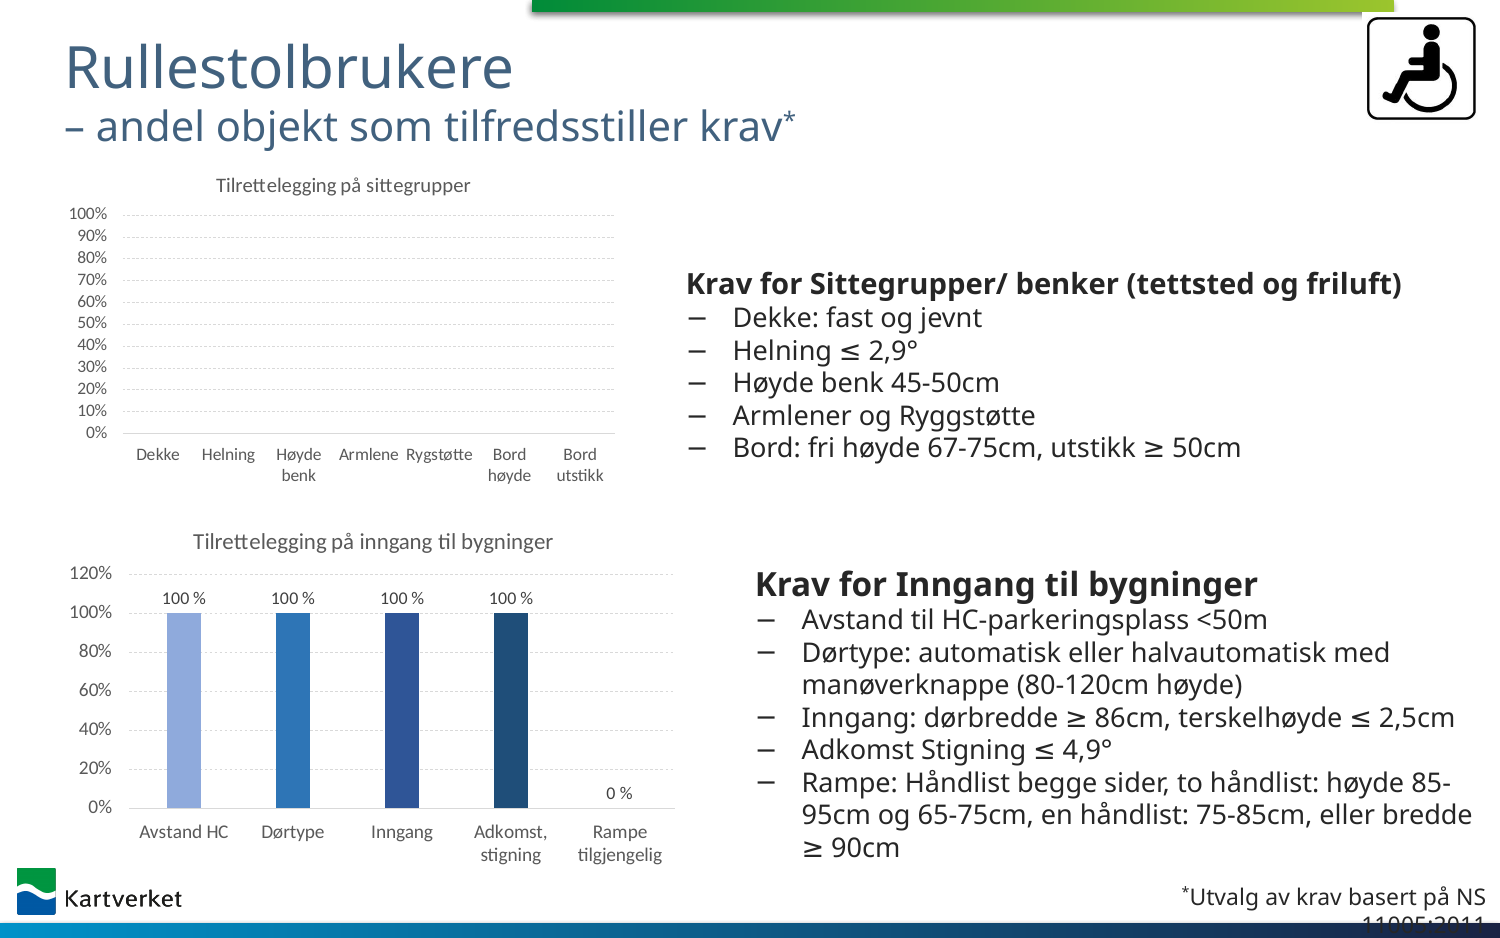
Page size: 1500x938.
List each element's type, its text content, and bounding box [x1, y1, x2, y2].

picture [1362, 12, 1481, 126]
text_box Rullestolbrukere – andel objekt som tilfredsstiller krav* [49, 25, 1431, 158]
text_box *Utvalg av krav basert på NS 11005:2011 [1068, 873, 1500, 938]
text_box Krav for Inngang til bygninger Avstand til HC-parkeringsplass <50m Dørtype: automatisk eller halvautomatisk med manøverknappe (80-120cm høyde) Inngang: dørbredde ≥ 86cm, terskelhøyde ≤ 2,5cm Adkomst Stigning ≤ 4,9° Rampe: Håndlist begge sider, to håndlist: høyde 85-95cm og 65-75cm, en håndlist: 75-85cm, eller bredde ≥ 90cm [740, 555, 1491, 870]
picture [62, 166, 625, 492]
picture [62, 520, 685, 874]
text_box Krav for Sittegrupper/ benker (tettsted og friluft) Dekke: fast og jevnt Helning ≤ 2,9° Høyde benk 45-50cm Armlener og Ryggstøtte Bord: fri høyde 67-75cm, utstikk ≥ 50cm [670, 258, 1418, 471]
